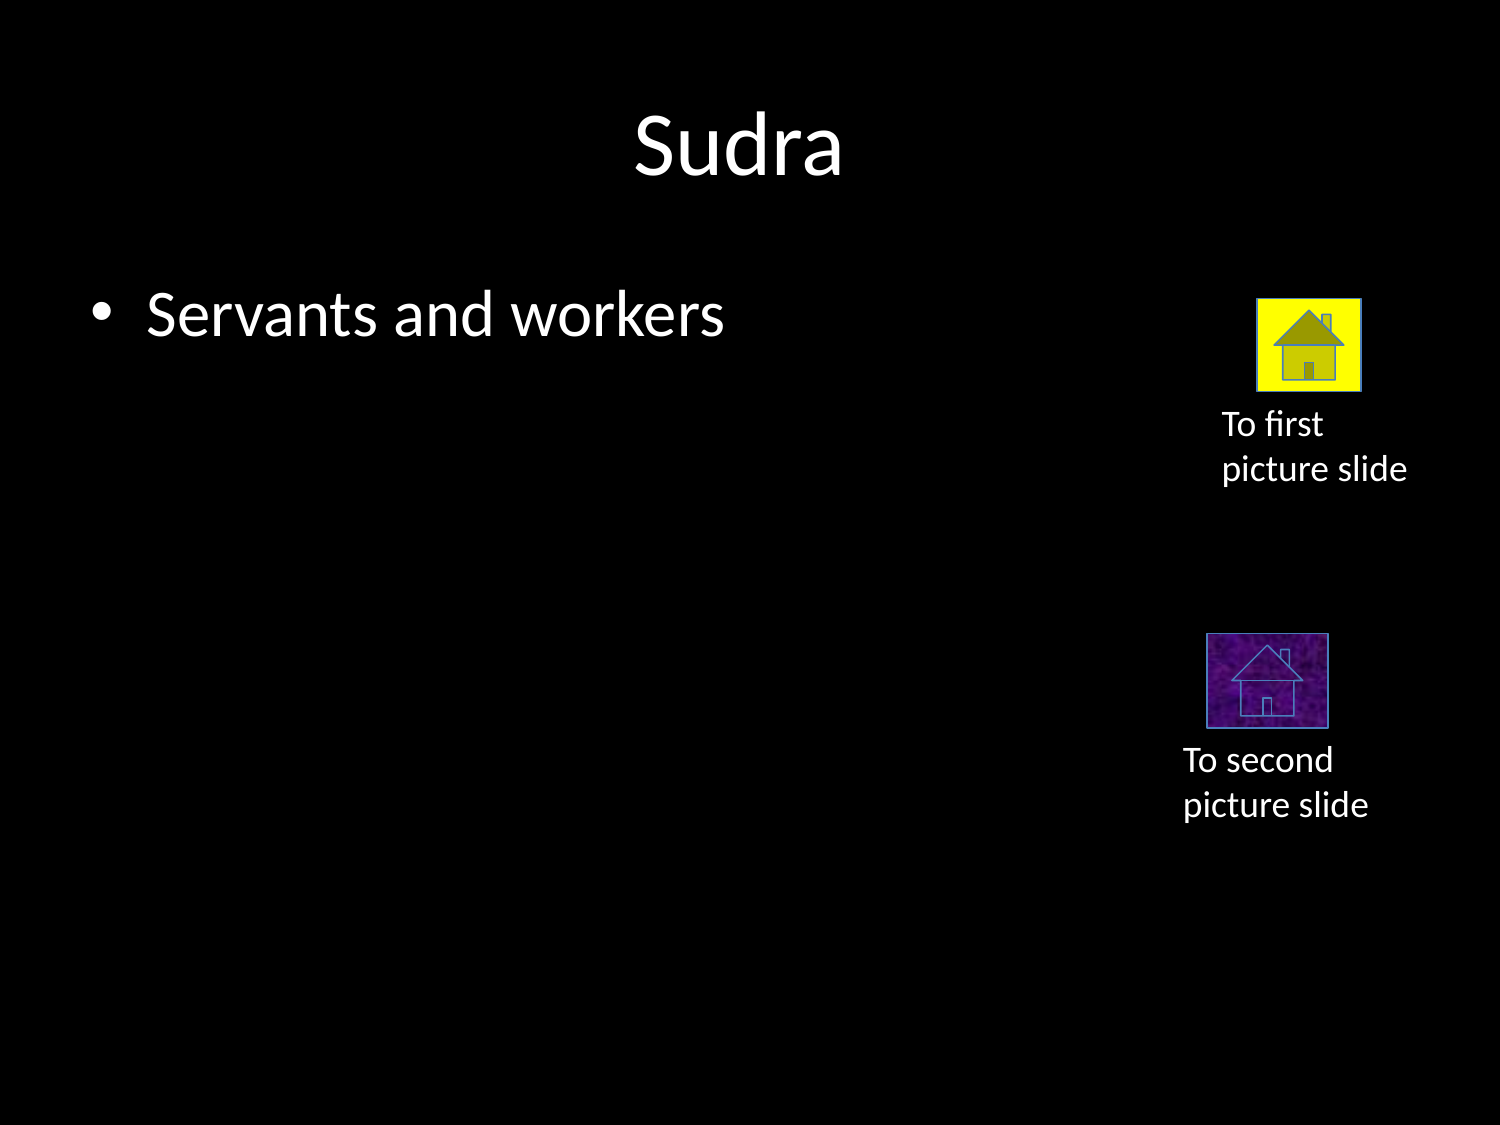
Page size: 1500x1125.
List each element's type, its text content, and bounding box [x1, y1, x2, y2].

title Sudra [75, 45, 1425, 233]
list Servants and workers [75, 262, 1425, 1005]
text_box To first picture slide [1206, 391, 1443, 497]
text_box [1256, 298, 1362, 391]
text_box [1206, 633, 1329, 727]
text_box To second picture slide [1168, 727, 1425, 833]
